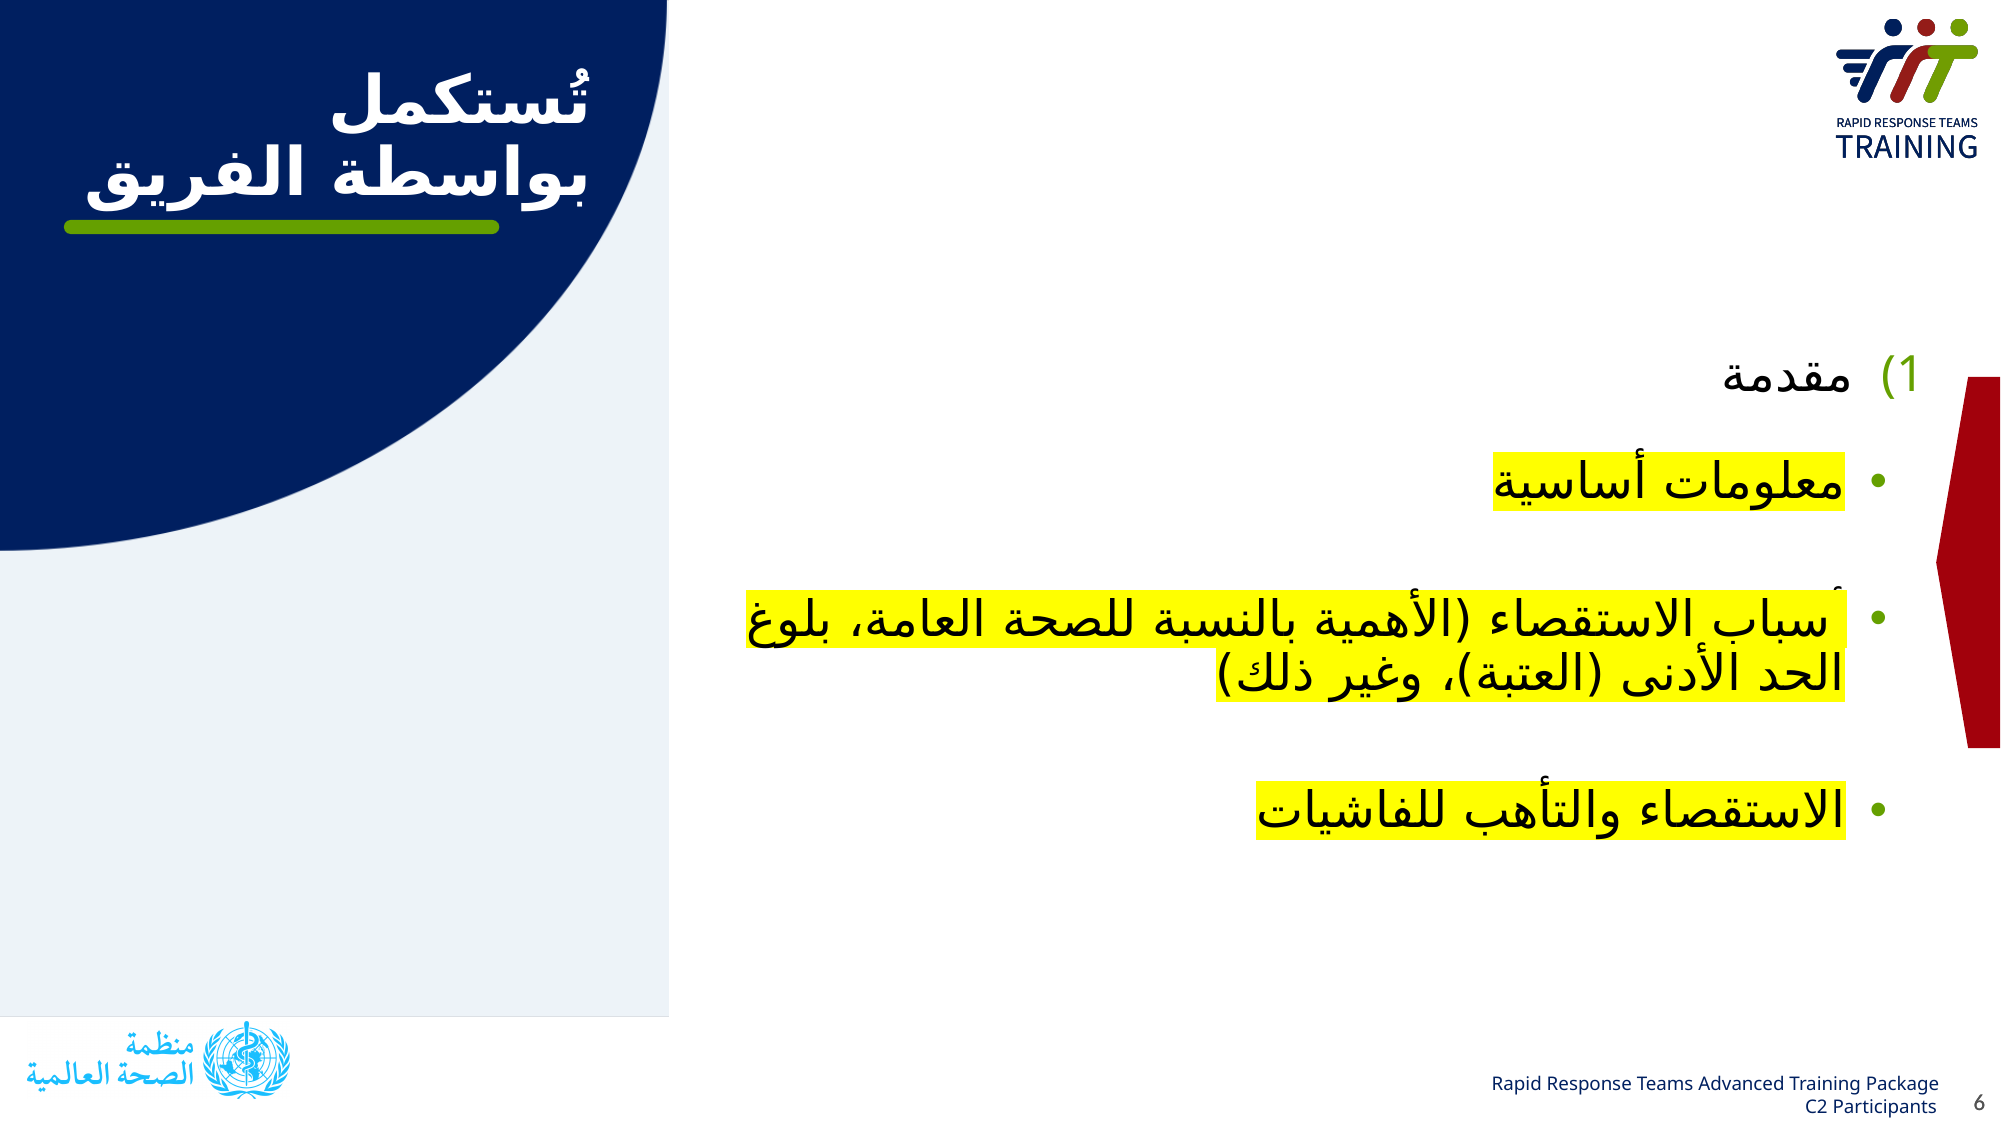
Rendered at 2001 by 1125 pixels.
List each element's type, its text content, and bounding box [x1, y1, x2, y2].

picture [0, 0, 669, 1018]
picture [1835, 19, 1978, 167]
picture [27, 1021, 290, 1099]
title تُستكمل بواسطة الفريق [63, 0, 600, 298]
list مقدمة معلومات أساسية أسباب الاستقصاء (الأهمية بالنسبة للصحة العامة، بلوغ الحد الأدنى (العتبة)، وغير ذلك) الاستقصاء والتأهب للفاشيات [704, 137, 1937, 1049]
